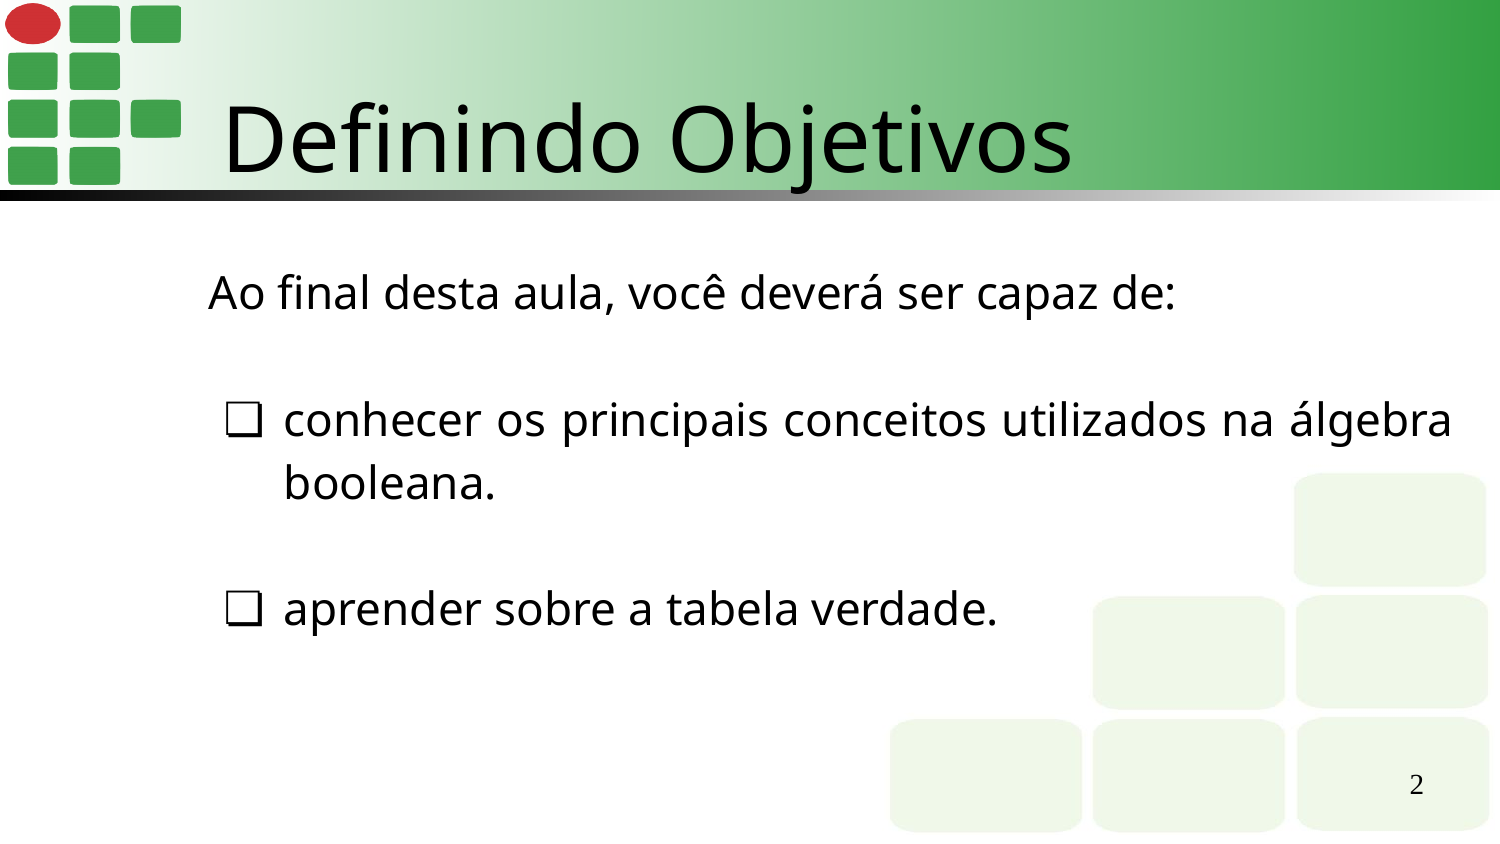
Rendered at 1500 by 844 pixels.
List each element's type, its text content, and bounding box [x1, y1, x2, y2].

text_box Definindo Objetivos [206, 26, 1468, 207]
picture [5, 3, 181, 185]
slide_number ‹#› [1075, 769, 1425, 827]
text_box Ao final desta aula, você deverá ser capaz de: conhecer os principais conceitos utilizados na álgebra booleana. aprender sobre a tabela verdade. [193, 248, 1469, 769]
picture [803, 441, 1495, 835]
